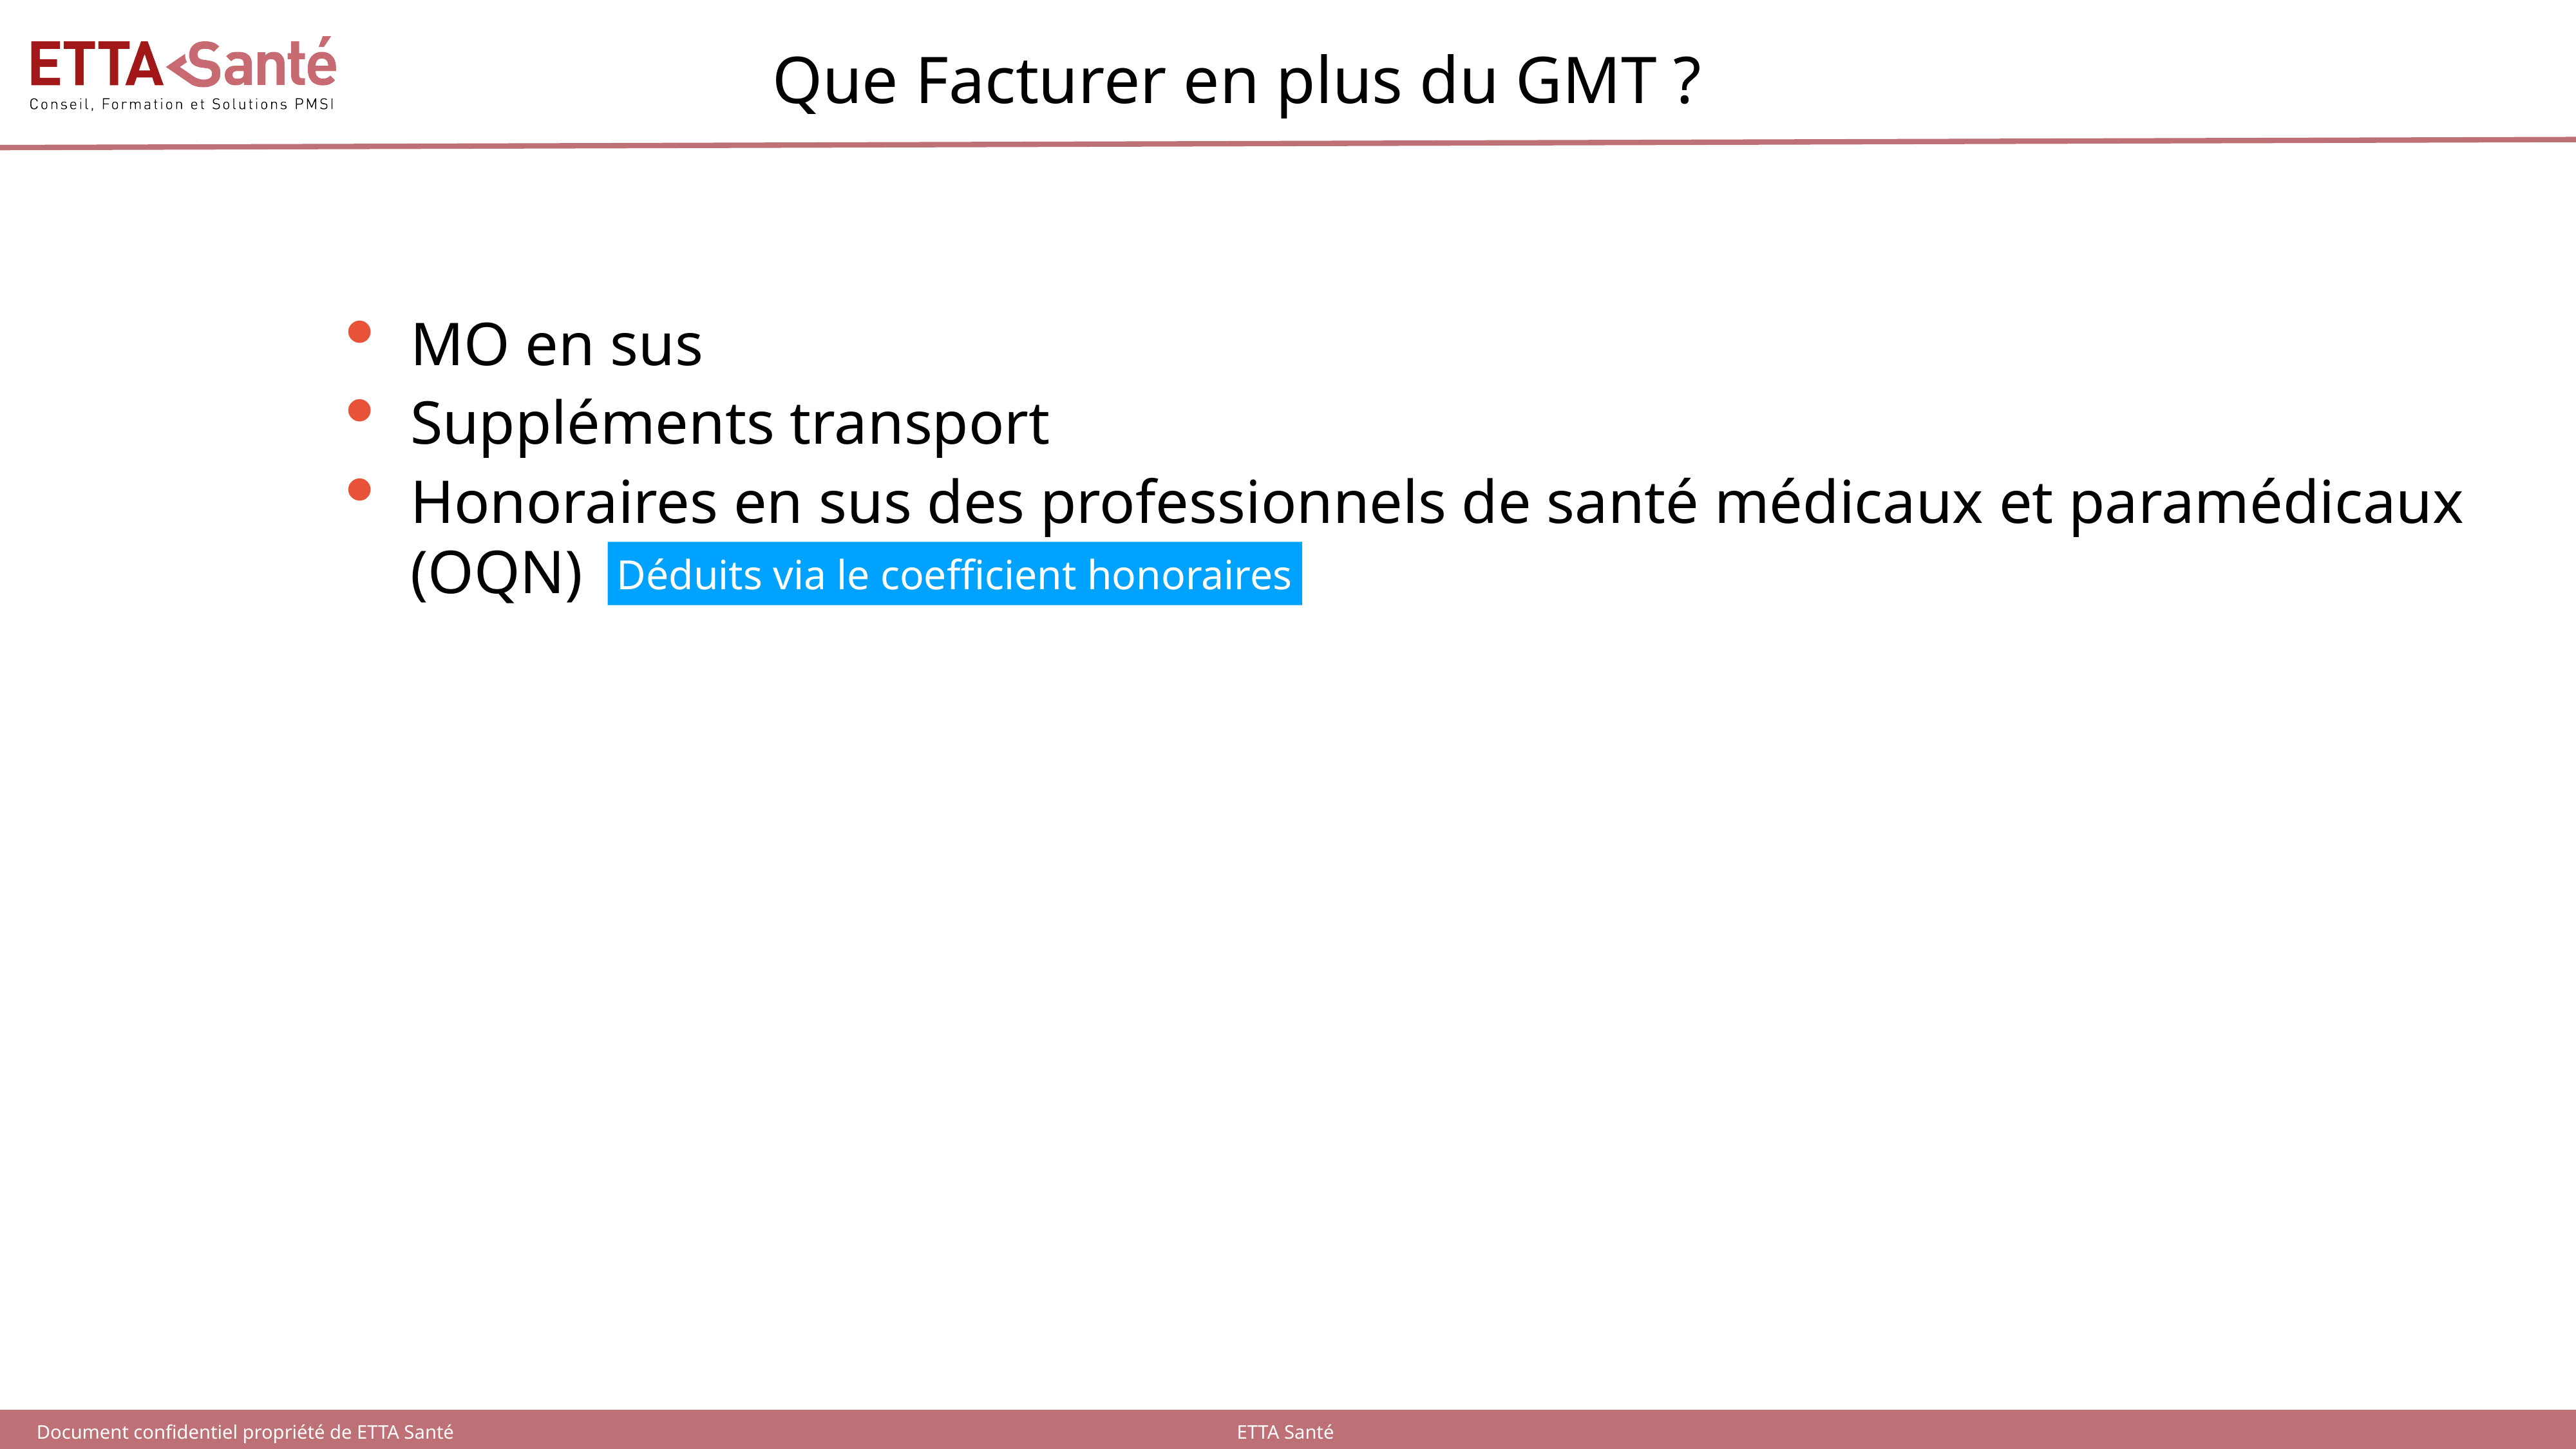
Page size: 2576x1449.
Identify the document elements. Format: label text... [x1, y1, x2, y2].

list MO en sus Suppléments transport Honoraires en sus des professionnels de santé médicaux et paramédicaux (OQN) [336, 222, 2535, 1197]
picture [29, 36, 336, 113]
title Que Facturer en plus du GMT ? [516, 9, 1958, 147]
text_box Déduits via le coefficient honoraires [607, 542, 1302, 605]
